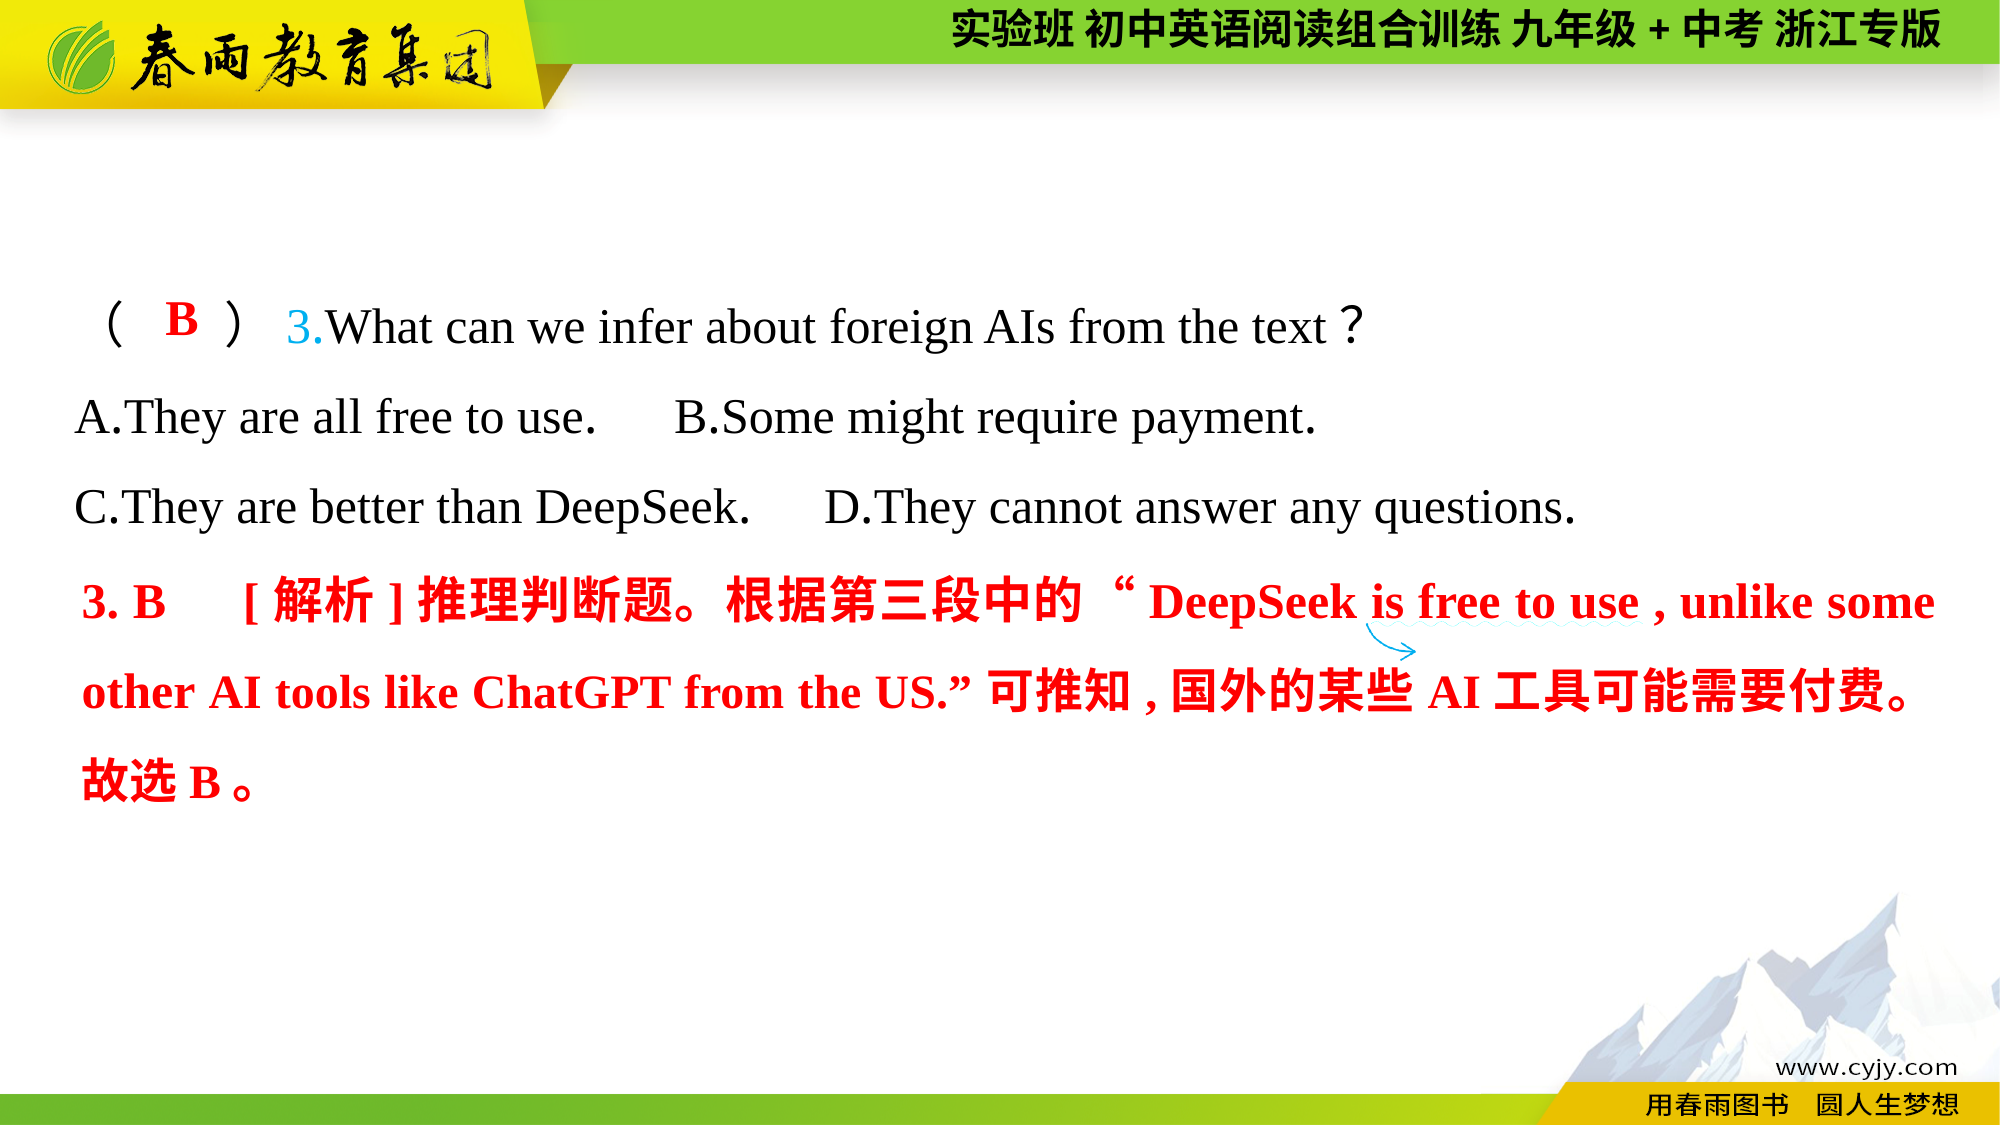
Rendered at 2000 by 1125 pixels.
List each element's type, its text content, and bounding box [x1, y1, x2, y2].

text_box 3. B [解析]推理判断题。根据第三段中的“DeepSeek is free to use , unlike some other AI tools like ChatGPT from the US.”可推知,国外的某些AI工具可能需要付费。故选B。 [66, 530, 1951, 816]
list （ ）3.What can we infer about foreign AIs from the text？ A.They are all free to use. B.Some might require payment. C.They are better than DeepSeek. D.They cannot answer any questions. [59, 256, 1944, 533]
text_box B [138, 278, 214, 353]
picture [0, 0, 2000, 1125]
